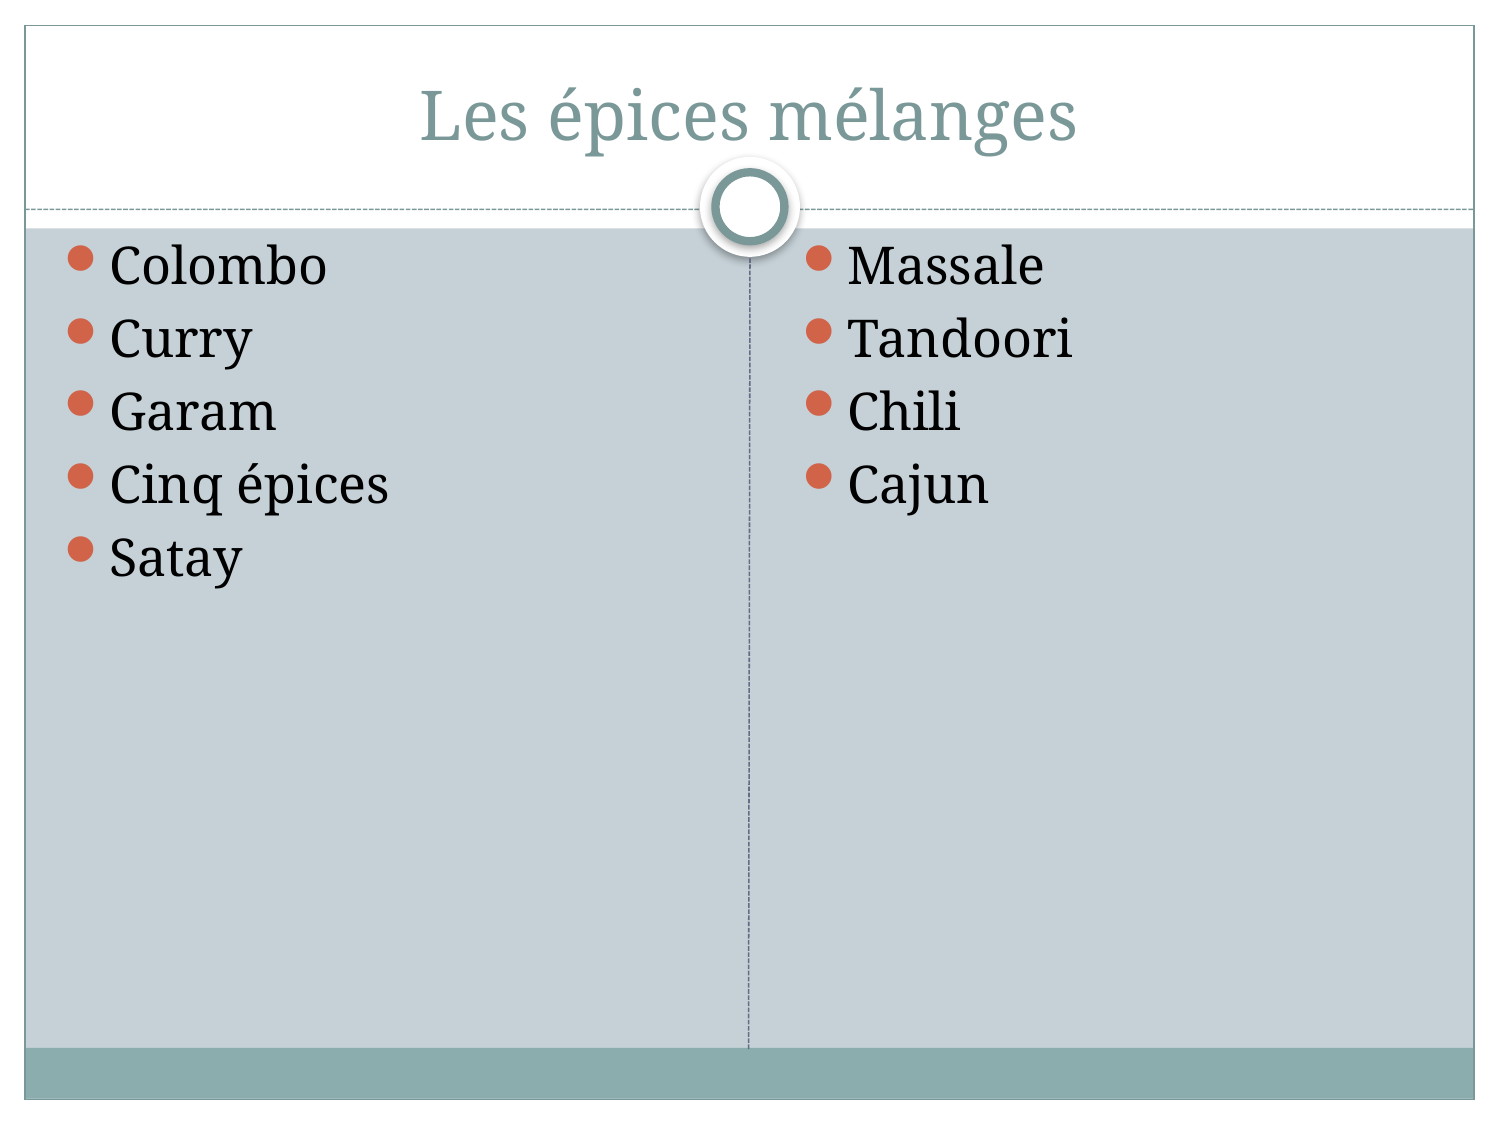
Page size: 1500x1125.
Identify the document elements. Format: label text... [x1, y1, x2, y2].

title Les épices mélanges [49, 37, 1450, 162]
list Massale Tandoori Chili Cajun [787, 224, 1450, 993]
list Colombo Curry Garam Cinq épices Satay [49, 224, 712, 993]
